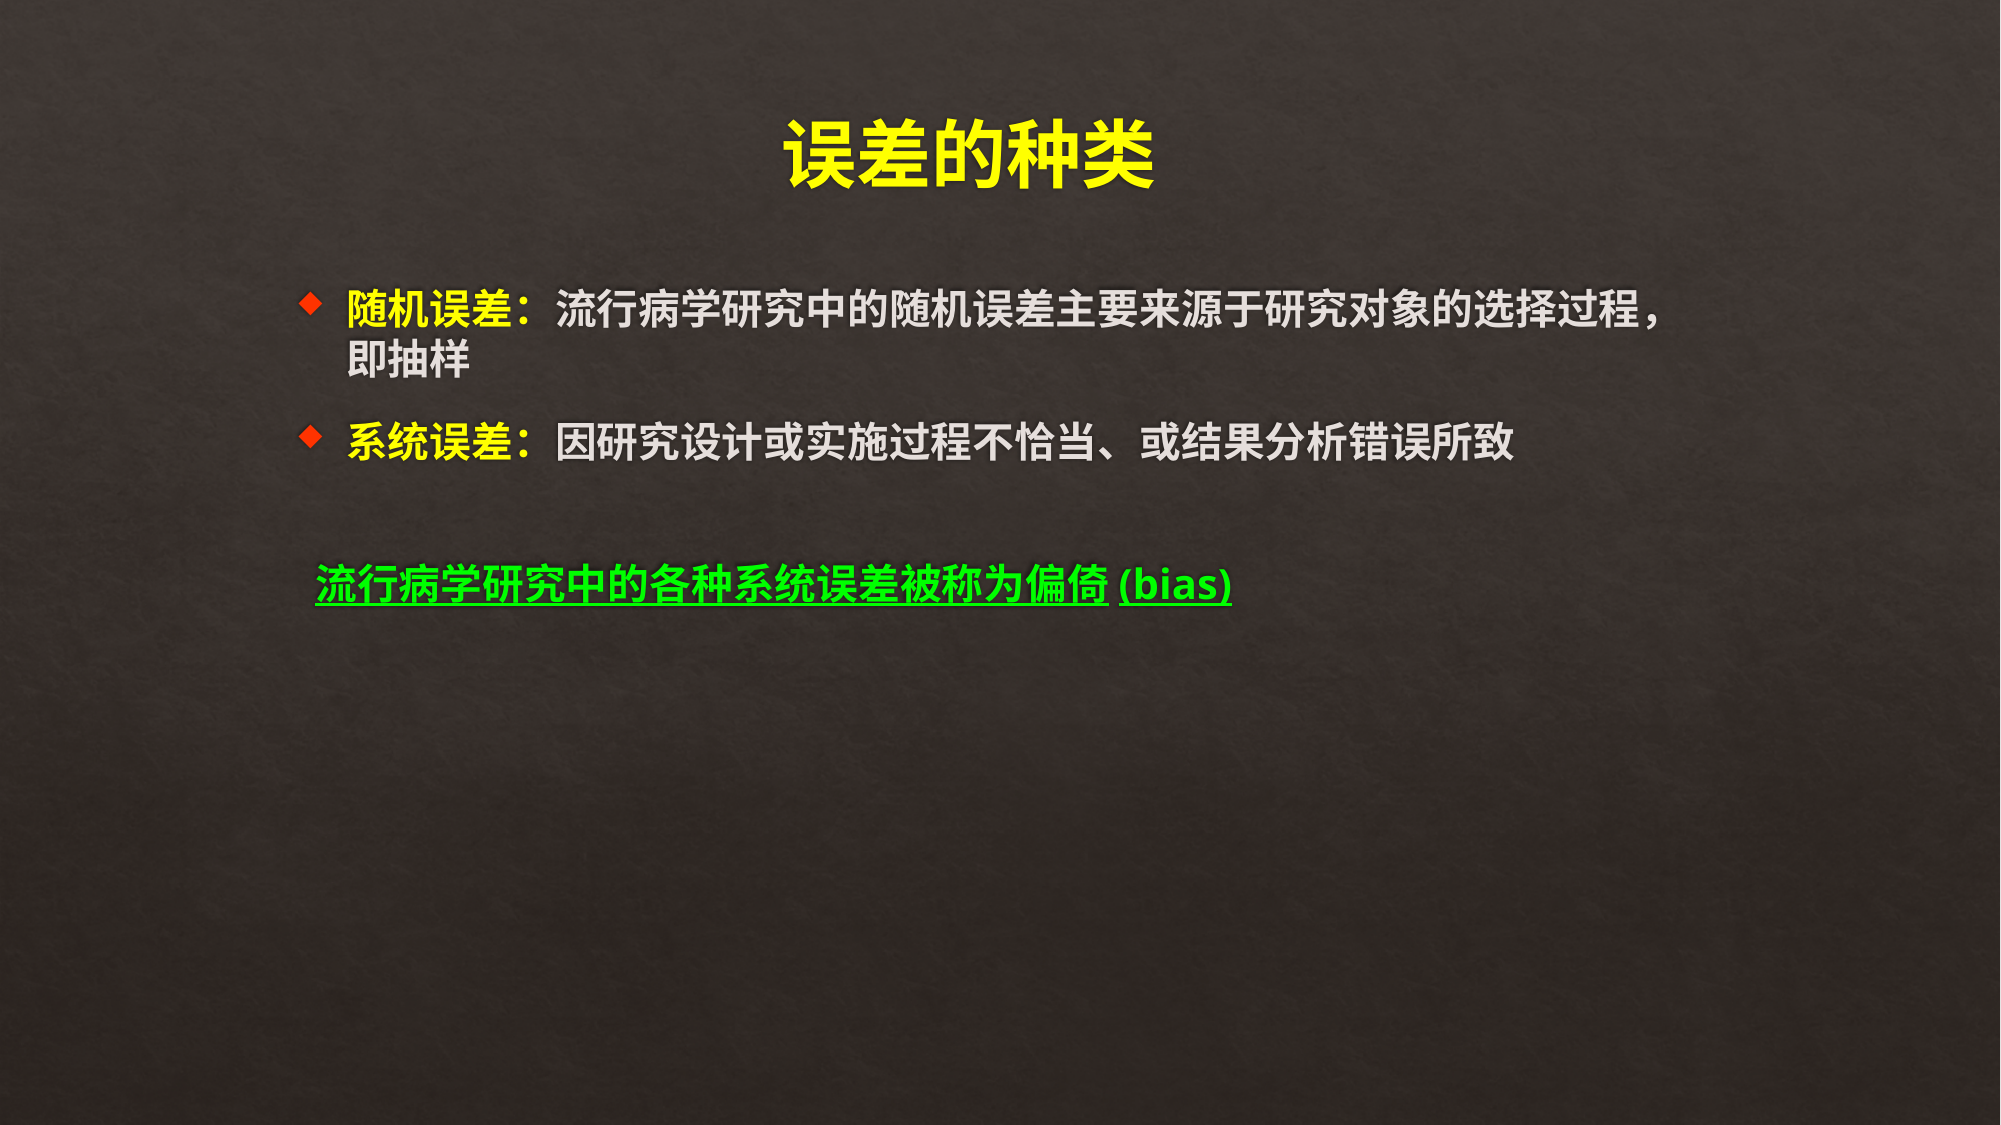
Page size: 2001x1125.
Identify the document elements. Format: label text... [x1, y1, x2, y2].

list 随机误差：流行病学研究中的随机误差主要来源于研究对象的选择过程，即抽样 系统误差：因研究设计或实施过程不恰当、或结果分析错误所致 流行病学研究中的各种系统误差被称为偏倚(bias) [275, 275, 1713, 972]
title 误差的种类 [350, 99, 1588, 206]
